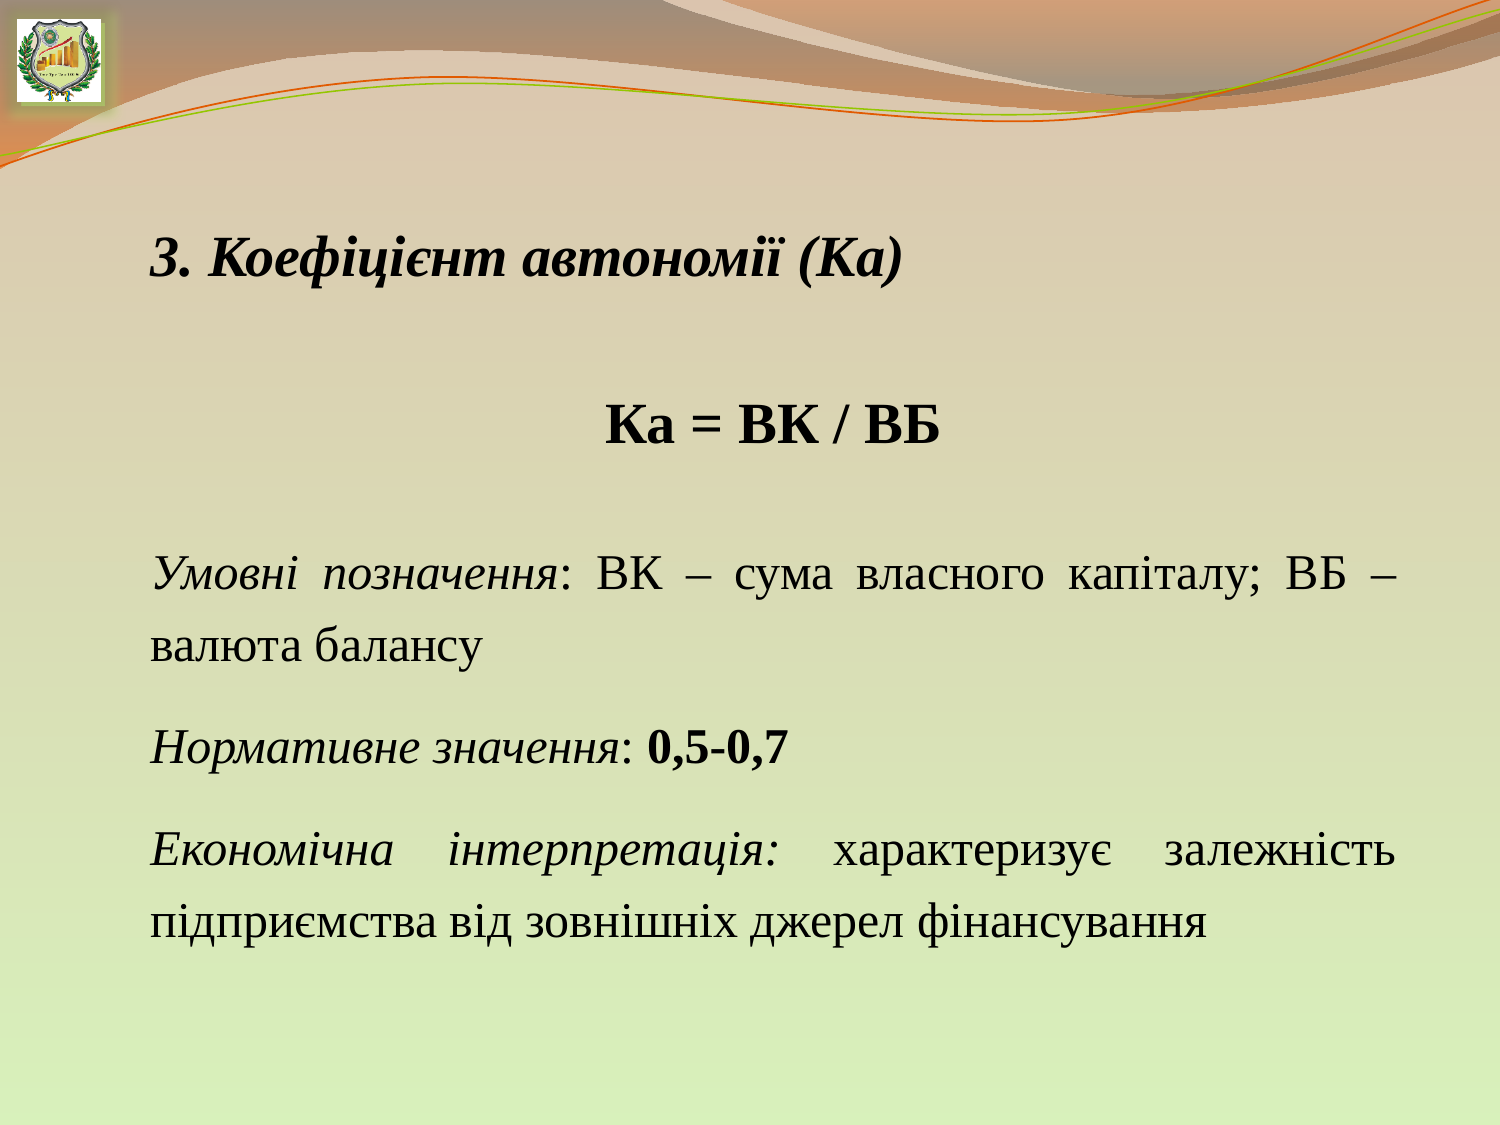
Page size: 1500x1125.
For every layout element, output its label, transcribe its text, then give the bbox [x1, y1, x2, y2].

picture [17, 18, 101, 102]
text_box 3. Коефіцієнт автономії (Ка) Ка = ВК / ВБ Умовні позначення: ВК – сума власного капіталу; ВБ – валюта балансу Нормативне значення: 0,5-0,7 Економічна інтерпретація: характеризує залежність підприємства від зовнішніх джерел фінансування [135, 196, 1412, 955]
